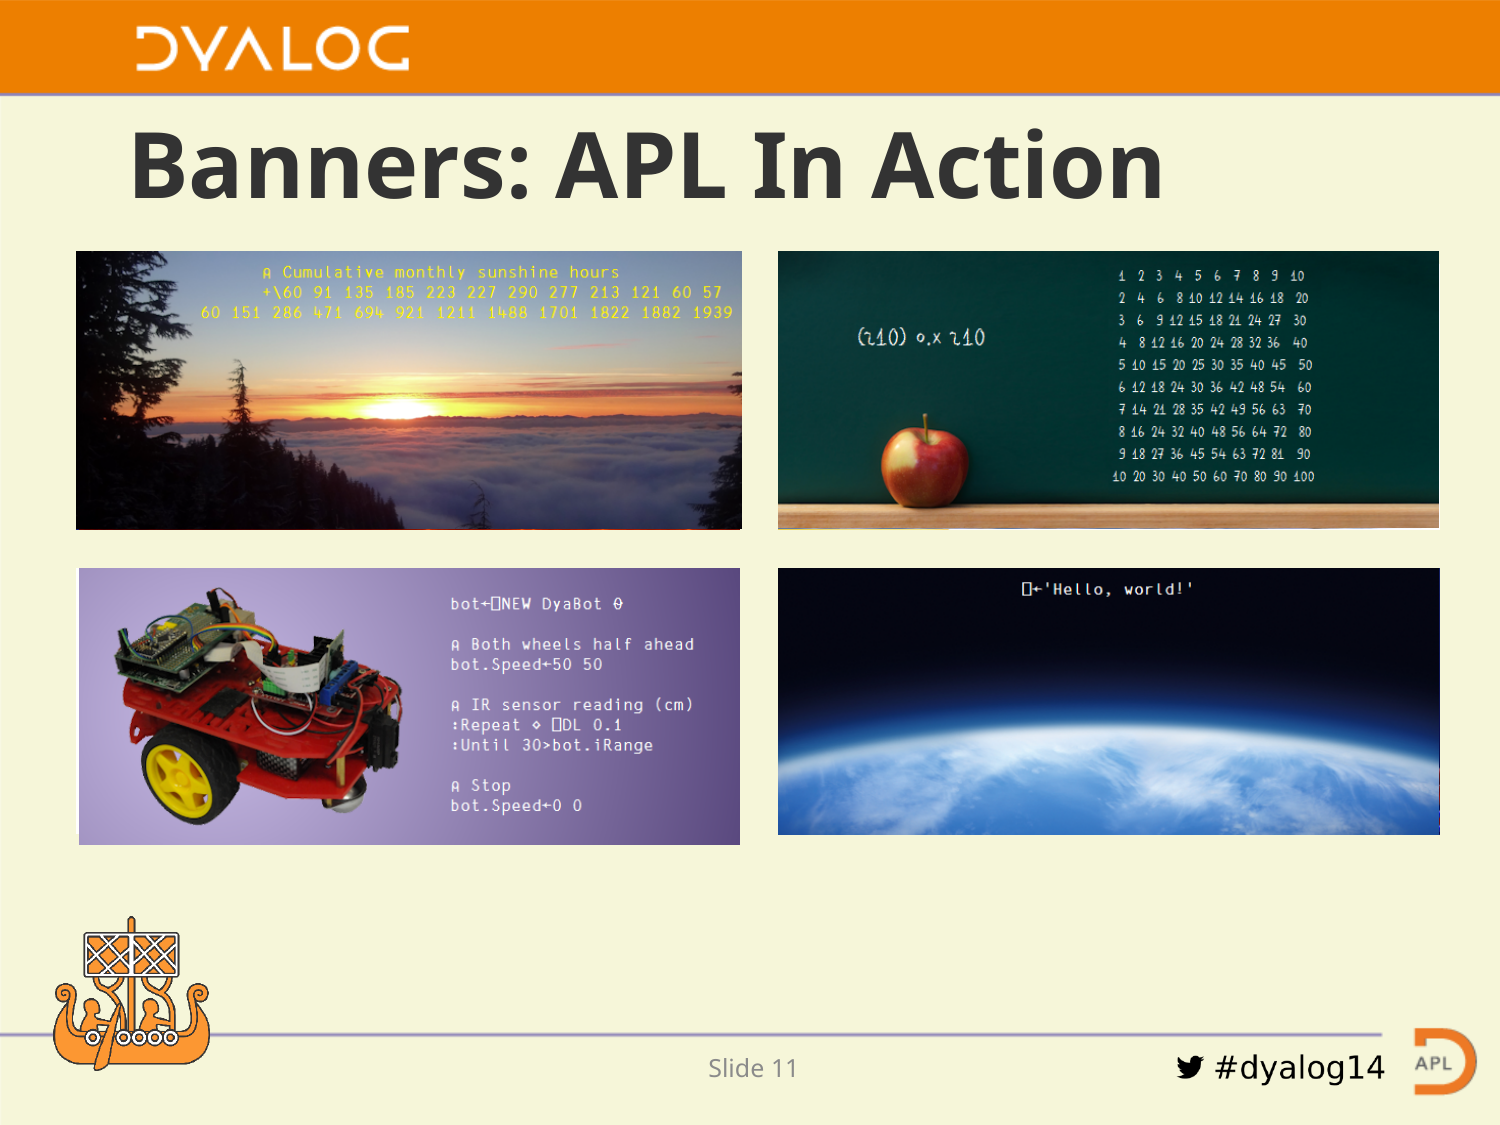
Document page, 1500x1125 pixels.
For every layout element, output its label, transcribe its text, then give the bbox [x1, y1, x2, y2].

picture [0, 0, 1500, 1125]
title Banners: APL In Action [112, 99, 1388, 288]
slide_number Slide 10 [585, 1039, 923, 1100]
